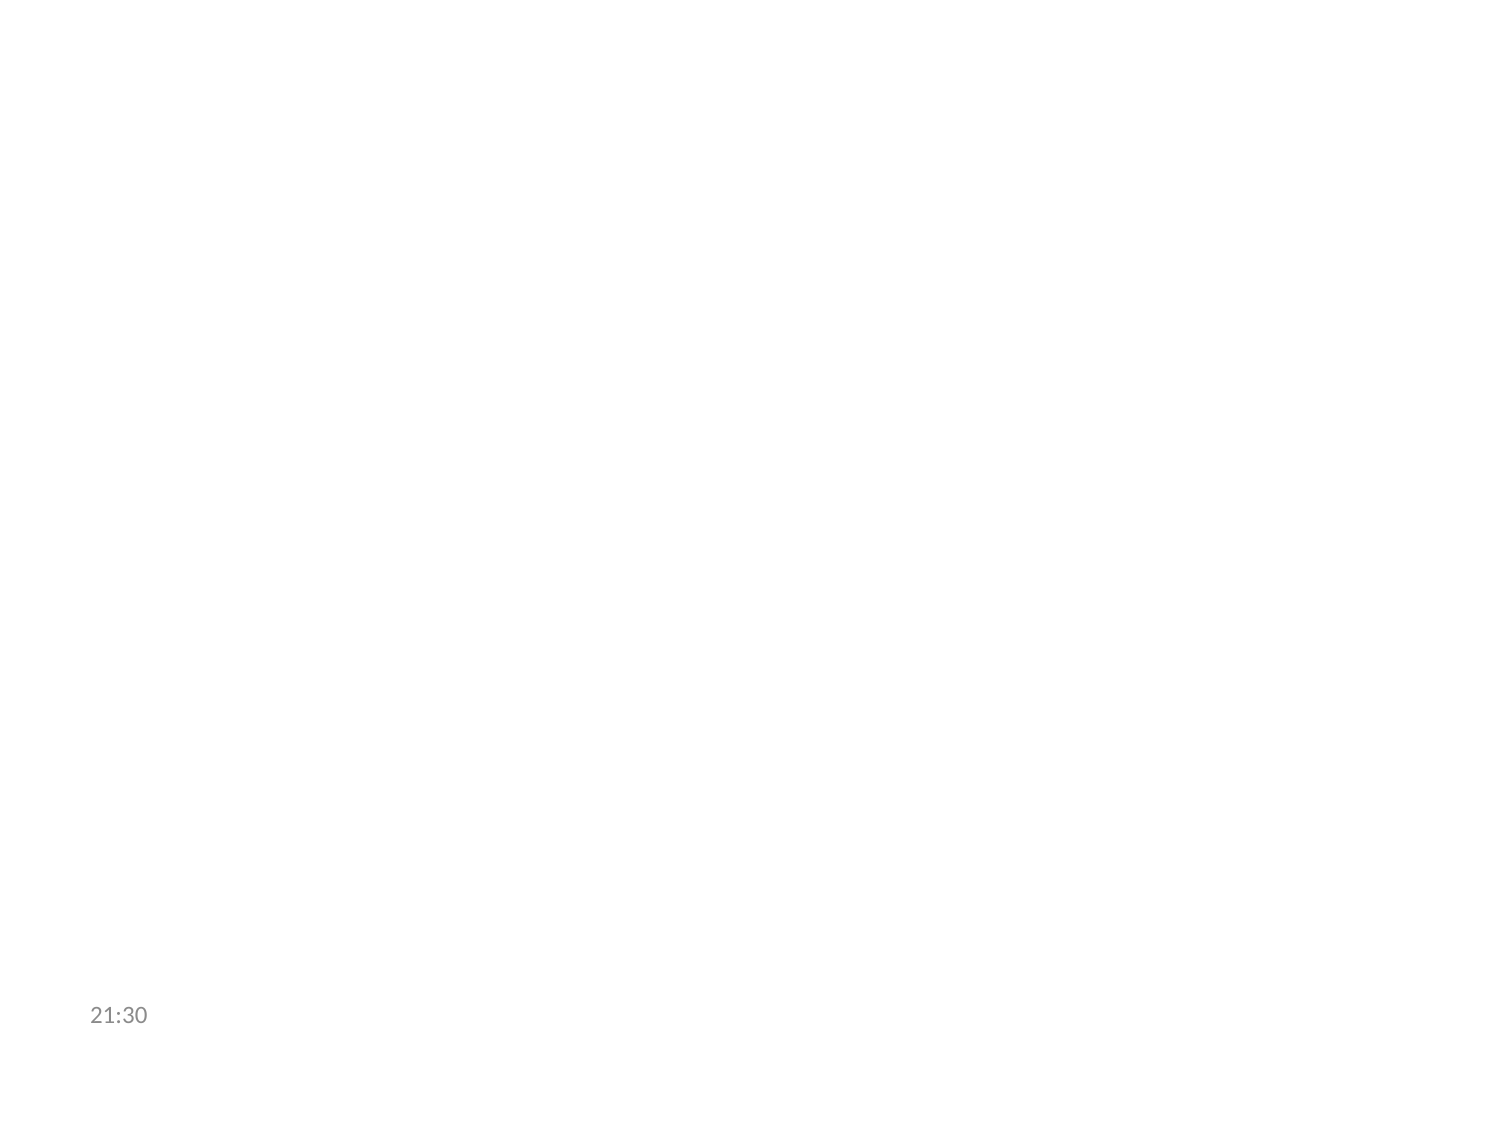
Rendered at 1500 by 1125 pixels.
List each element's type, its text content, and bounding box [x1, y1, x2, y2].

text_box 15:35 [75, 983, 425, 1044]
